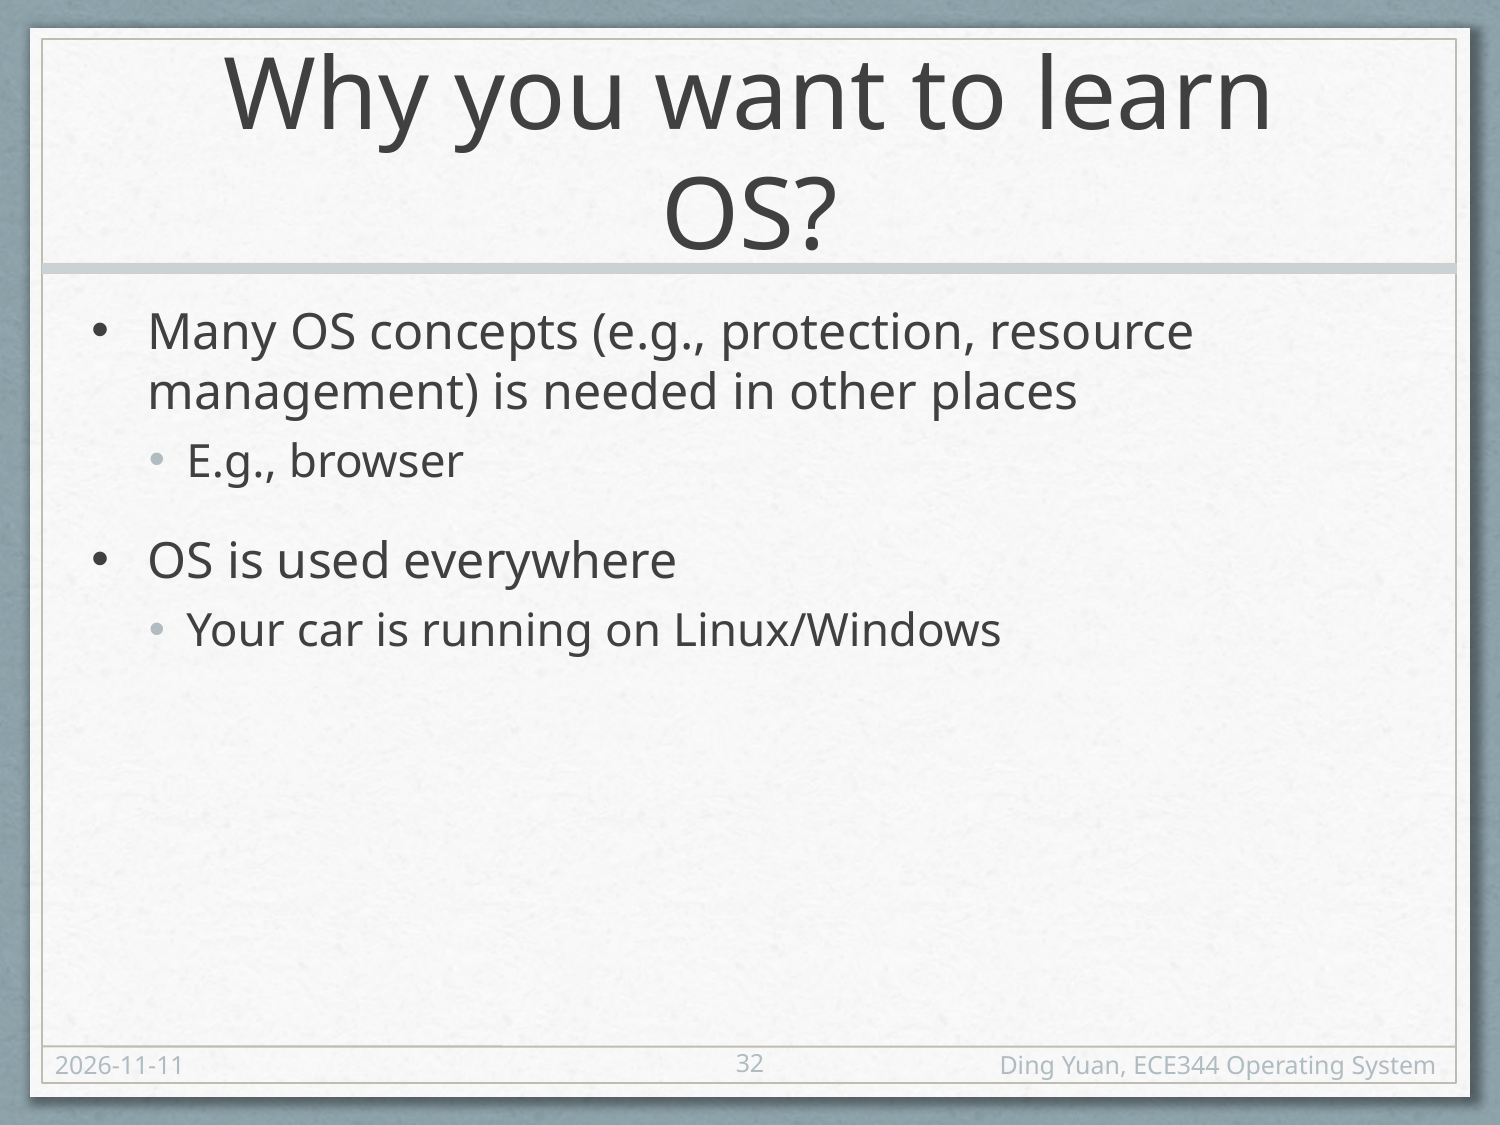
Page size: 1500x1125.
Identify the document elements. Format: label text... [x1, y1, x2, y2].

title Why you want to learn OS? [147, 40, 1353, 260]
slide_number 32 [687, 1042, 813, 1088]
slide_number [39, 1045, 390, 1088]
picture [30, 28, 1470, 1097]
footer Ding Yuan, ECE344 Operating System [977, 1045, 1453, 1088]
list Many OS concepts (e.g., protection, resource management) is needed in other places E.g., browser OS is used everywhere Your car is running on Linux/Windows [76, 291, 1443, 1010]
